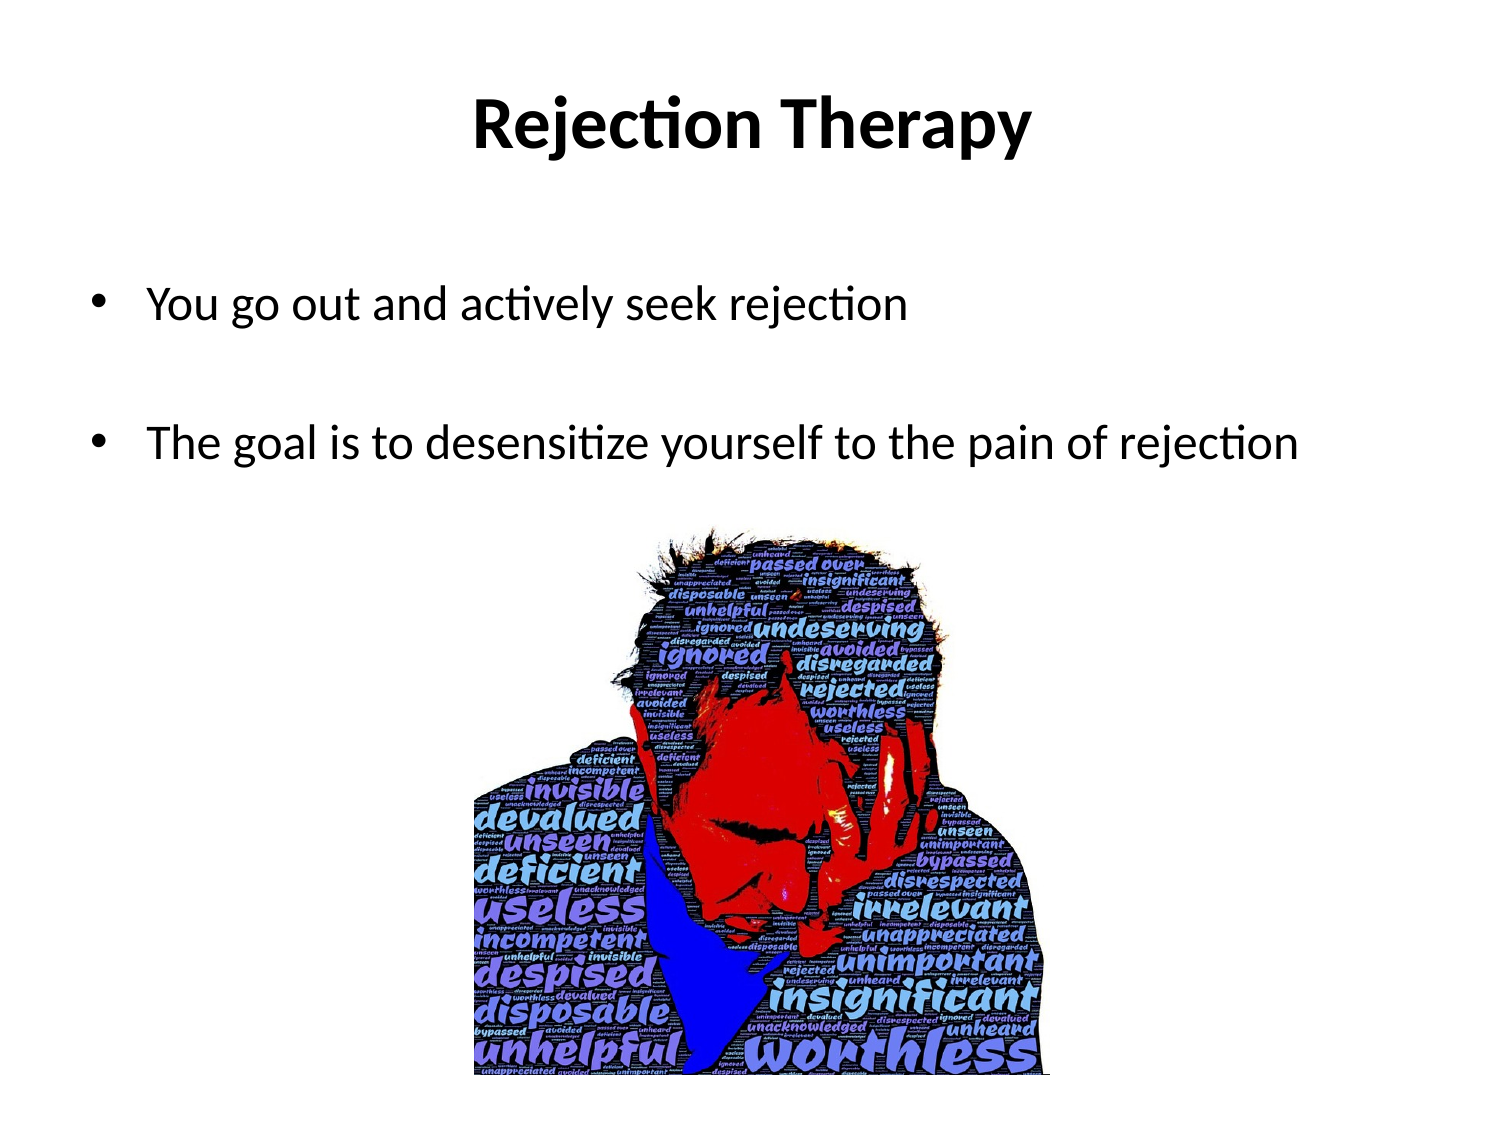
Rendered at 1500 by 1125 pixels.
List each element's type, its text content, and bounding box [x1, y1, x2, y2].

picture [473, 524, 1051, 1076]
list You go out and actively seek rejection The goal is to desensitize yourself to the pain of rejection [75, 262, 1425, 888]
title Rejection Therapy [75, 24, 1431, 213]
